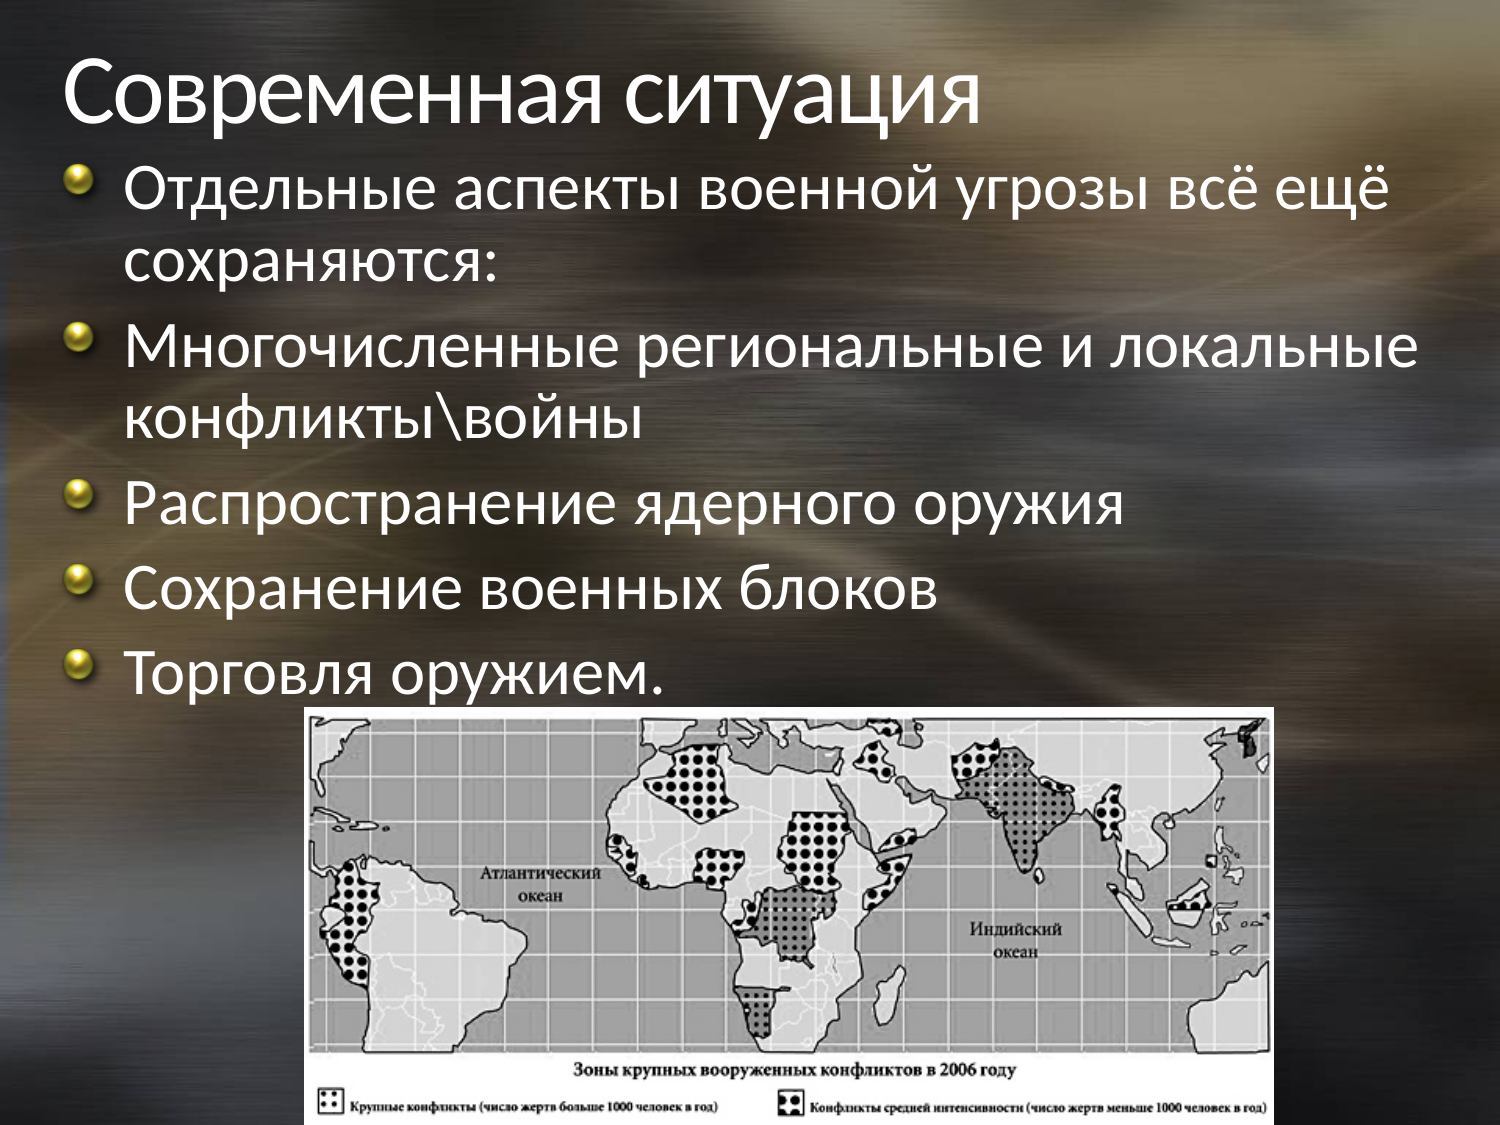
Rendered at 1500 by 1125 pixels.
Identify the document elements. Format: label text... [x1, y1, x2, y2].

title Современная ситуация [62, 37, 1438, 147]
list Отдельные аспекты военной угрозы всё ещё сохраняются: Многочисленные региональные и локальные конфликты\войны Распространение ядерного оружия Сохранение военных блоков Торговля оружием. [58, 152, 1434, 726]
picture [0, 0, 1500, 1125]
